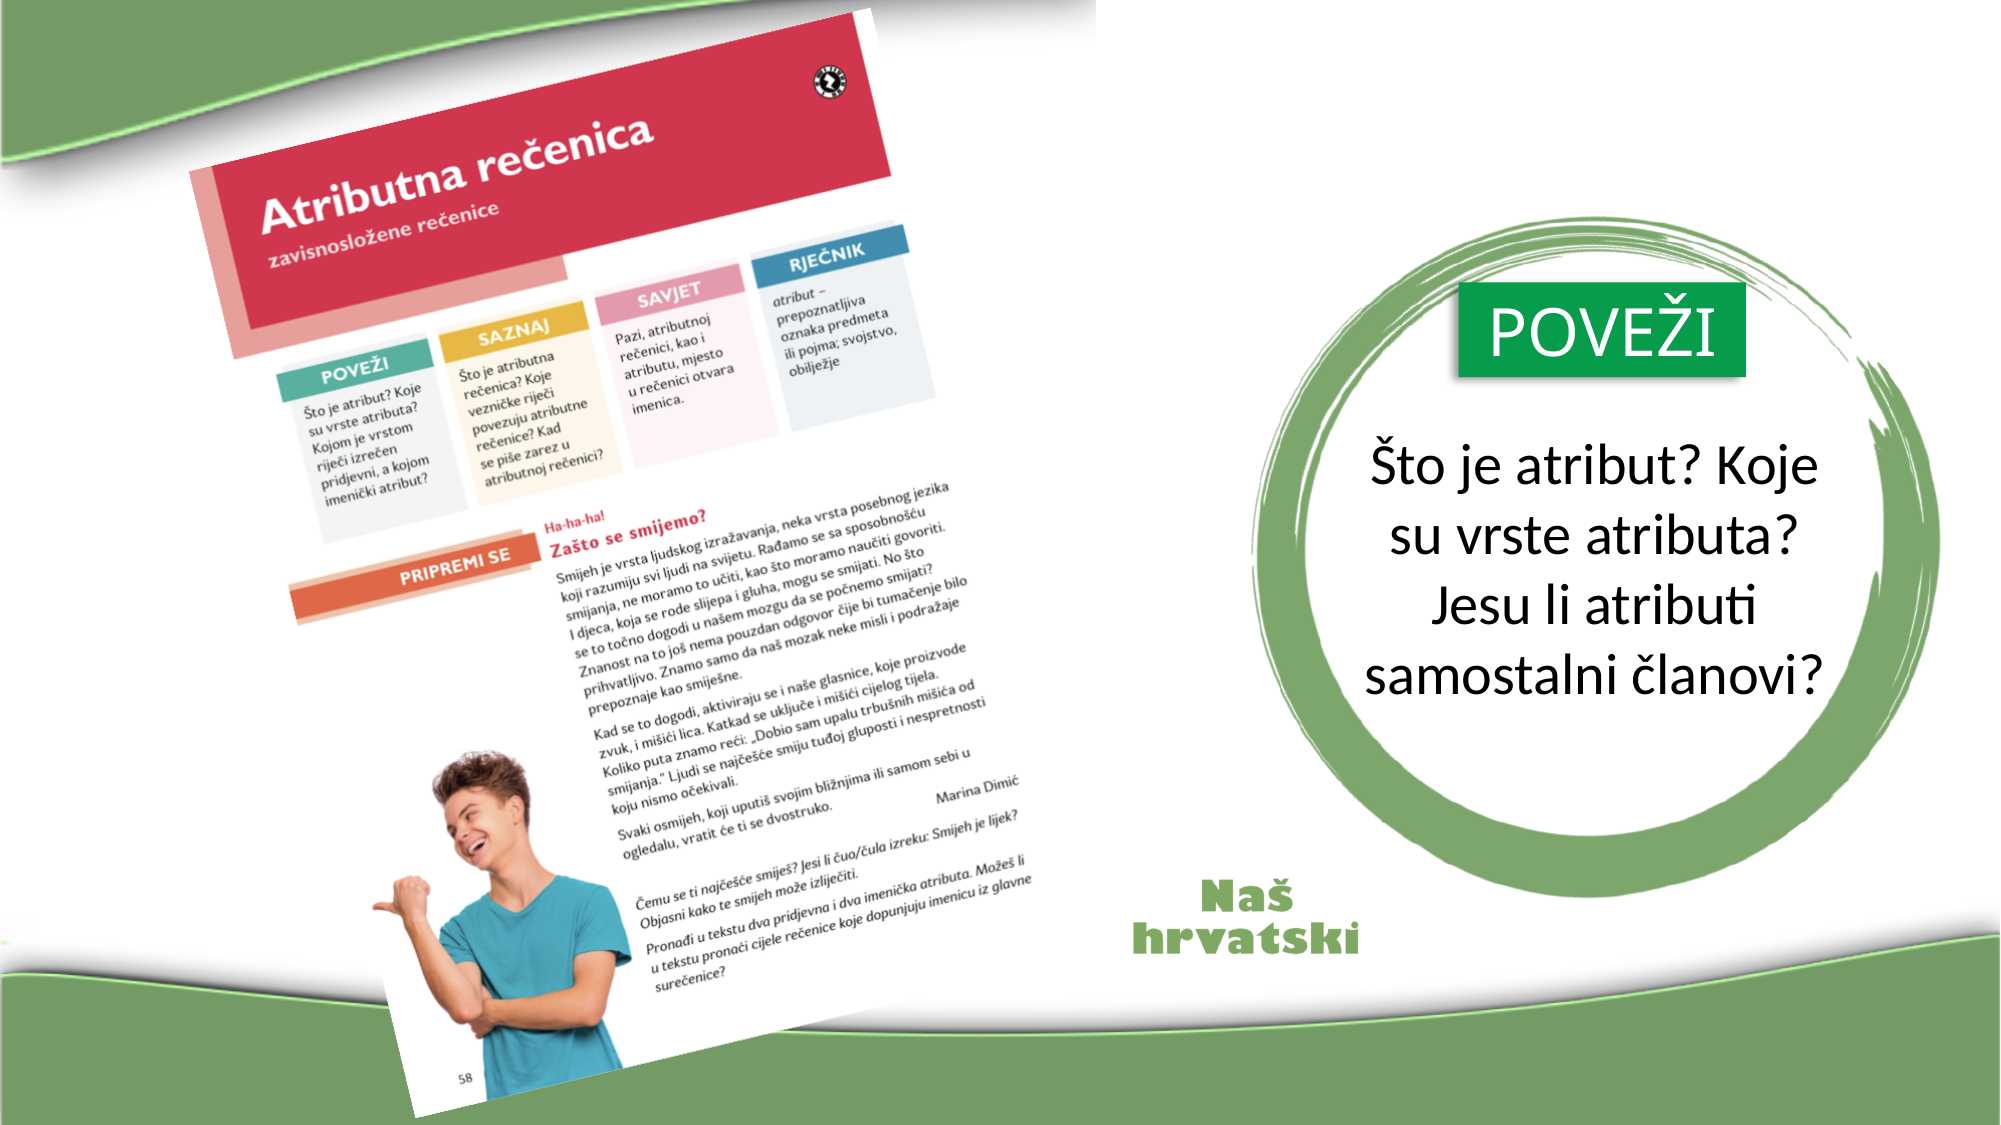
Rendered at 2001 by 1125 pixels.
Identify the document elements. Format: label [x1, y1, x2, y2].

picture [189, 0, 1938, 1125]
